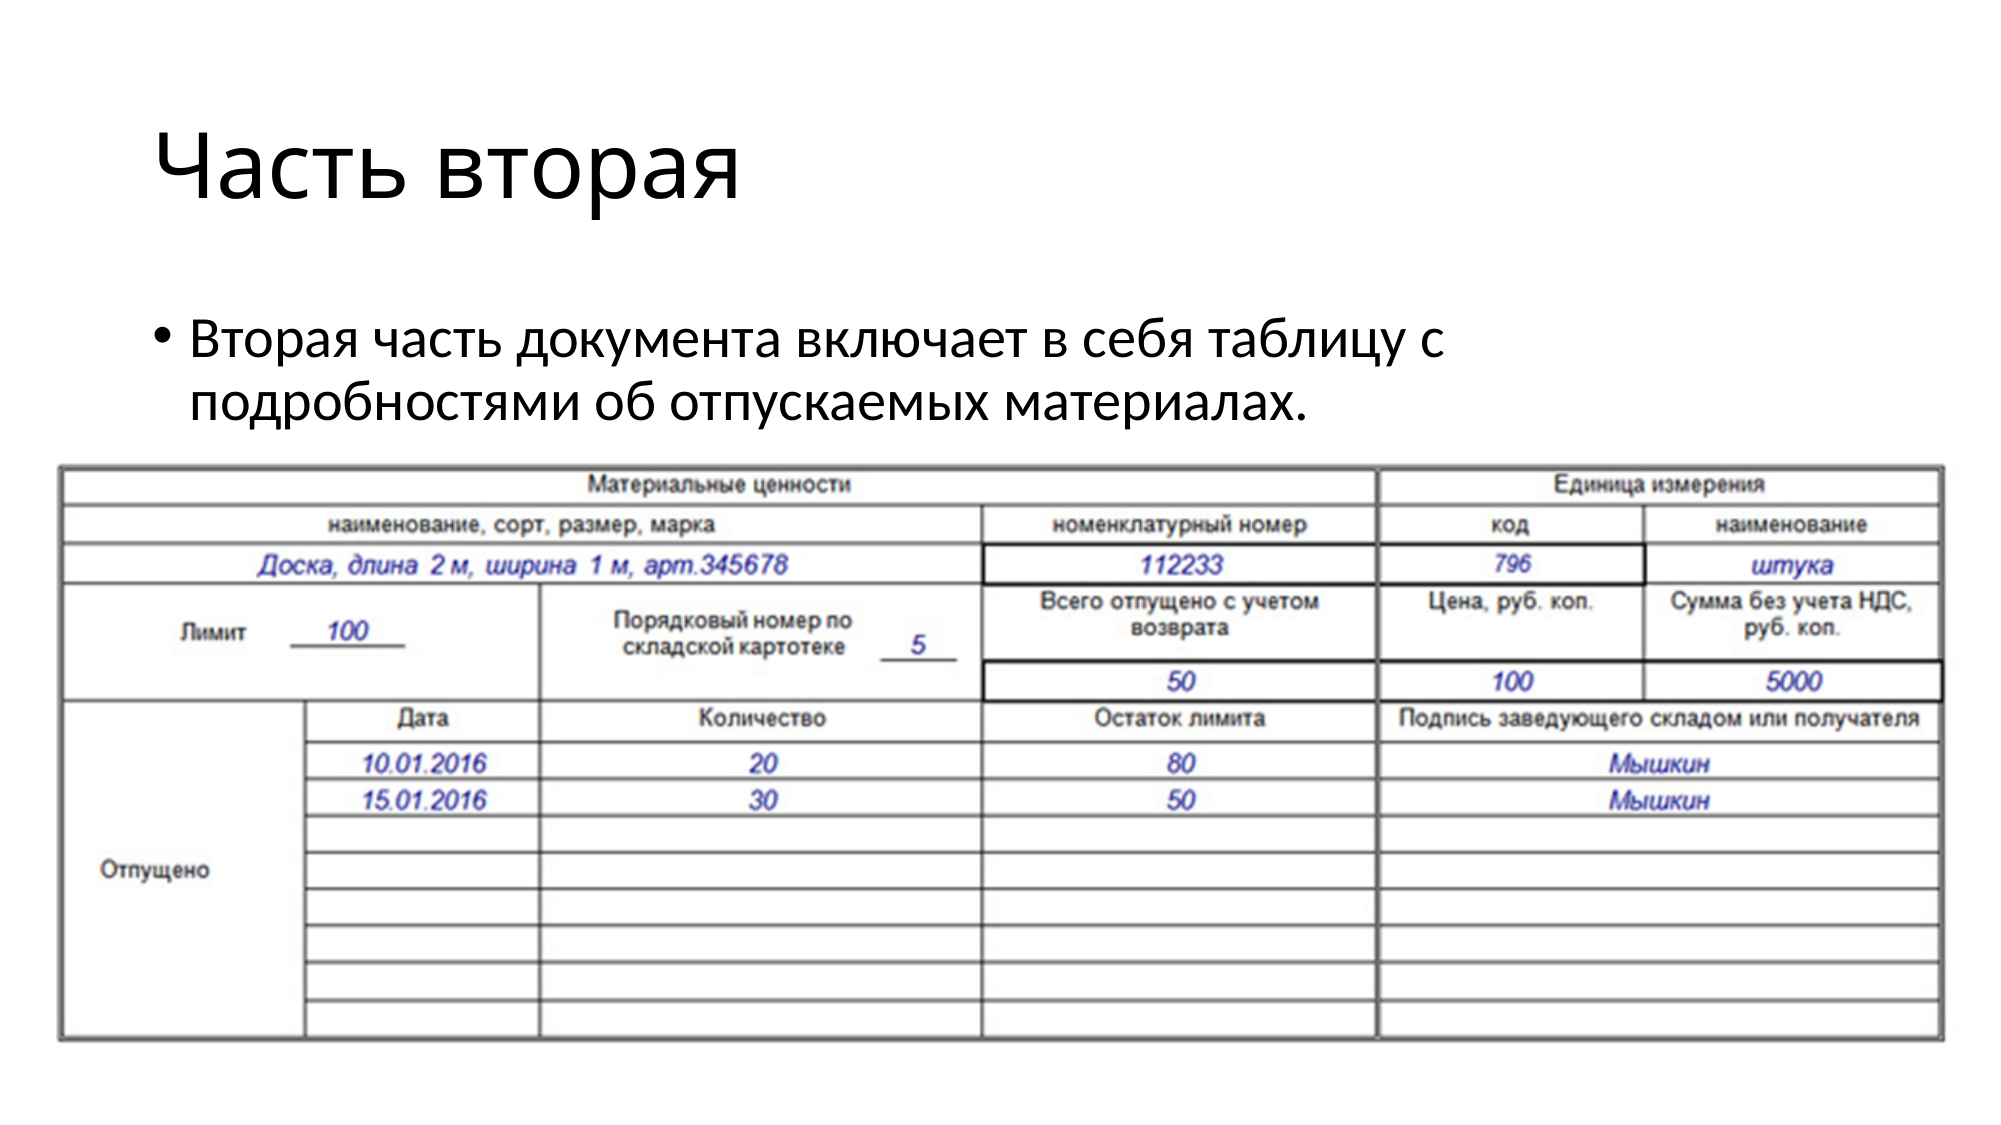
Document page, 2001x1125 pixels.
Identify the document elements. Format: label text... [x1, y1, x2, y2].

title Часть вторая [137, 59, 1863, 278]
list Вторая часть документа включает в себя таблицу с подробностями об отпускаемых материалах. [137, 299, 1863, 445]
picture [38, 445, 1962, 1061]
